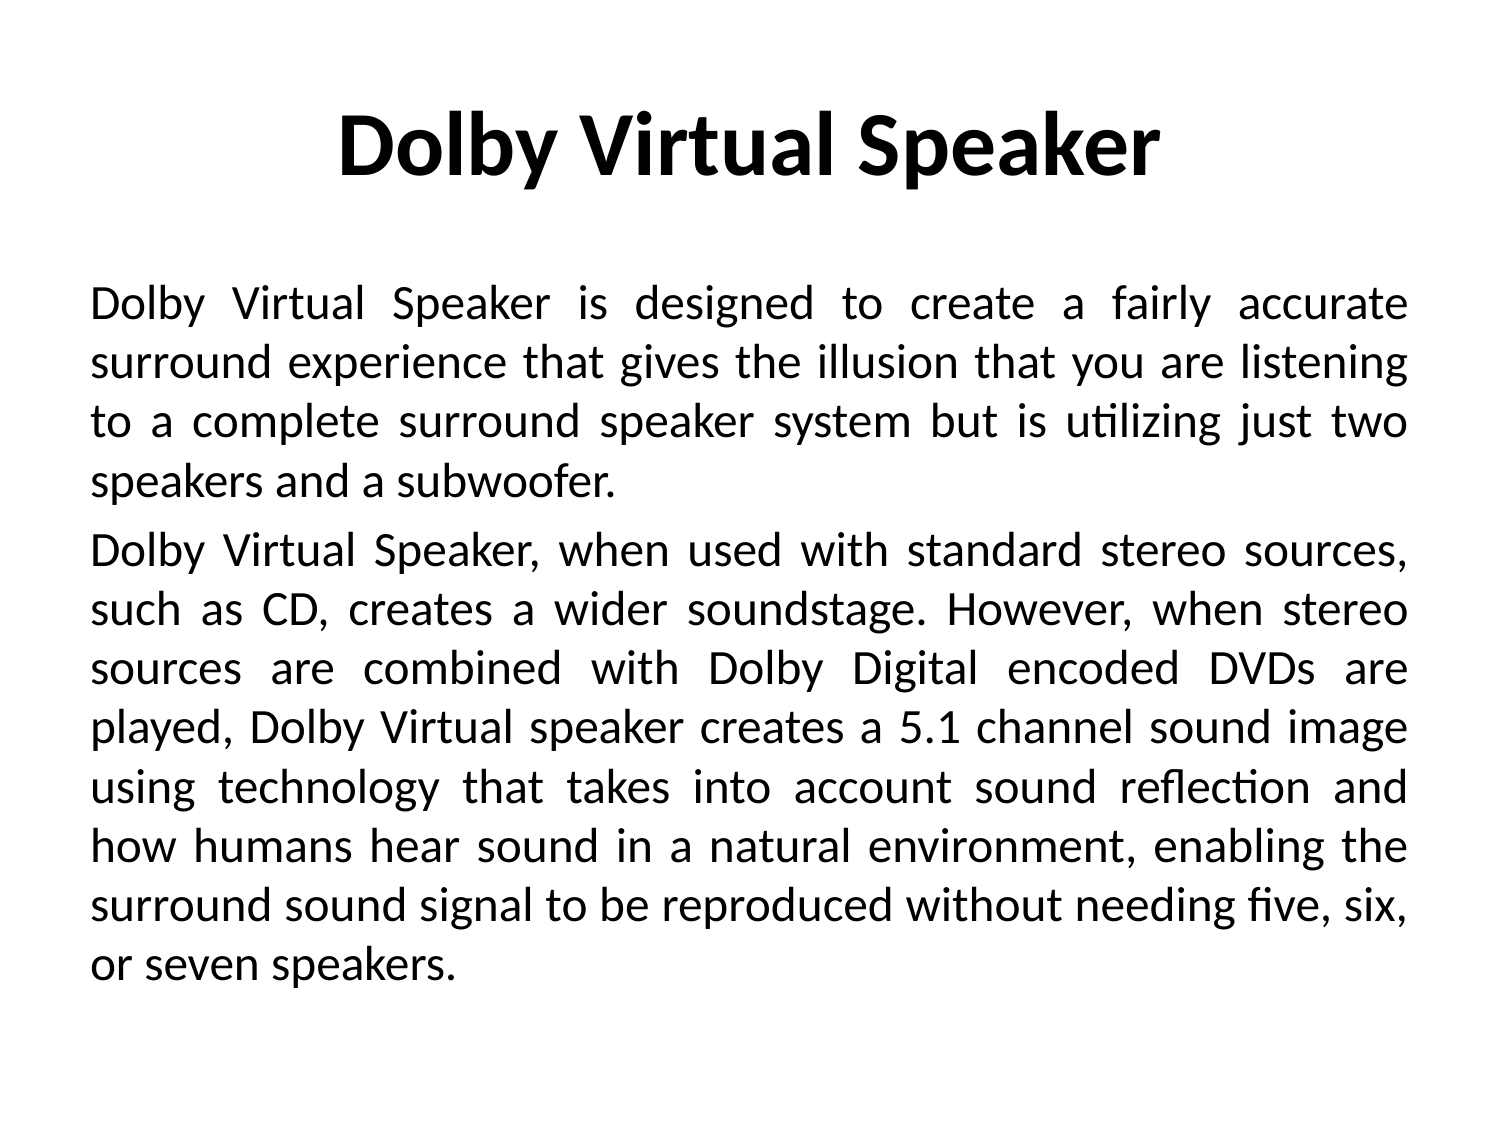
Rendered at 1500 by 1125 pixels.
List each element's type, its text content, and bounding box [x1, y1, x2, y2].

list Dolby Virtual Speaker is designed to create a fairly accurate surround experience that gives the illusion that you are listening to a complete surround speaker system but is utilizing just two speakers and a subwoofer. Dolby Virtual Speaker, when used with standard stereo sources, such as CD, creates a wider soundstage. However, when stereo sources are combined with Dolby Digital encoded DVDs are played, Dolby Virtual speaker creates a 5.1 channel sound image using technology that takes into account sound reflection and how humans hear sound in a natural environment, enabling the surround sound signal to be reproduced without needing five, six, or seven speakers. [75, 262, 1425, 1005]
title Dolby Virtual Speaker [75, 45, 1425, 233]
